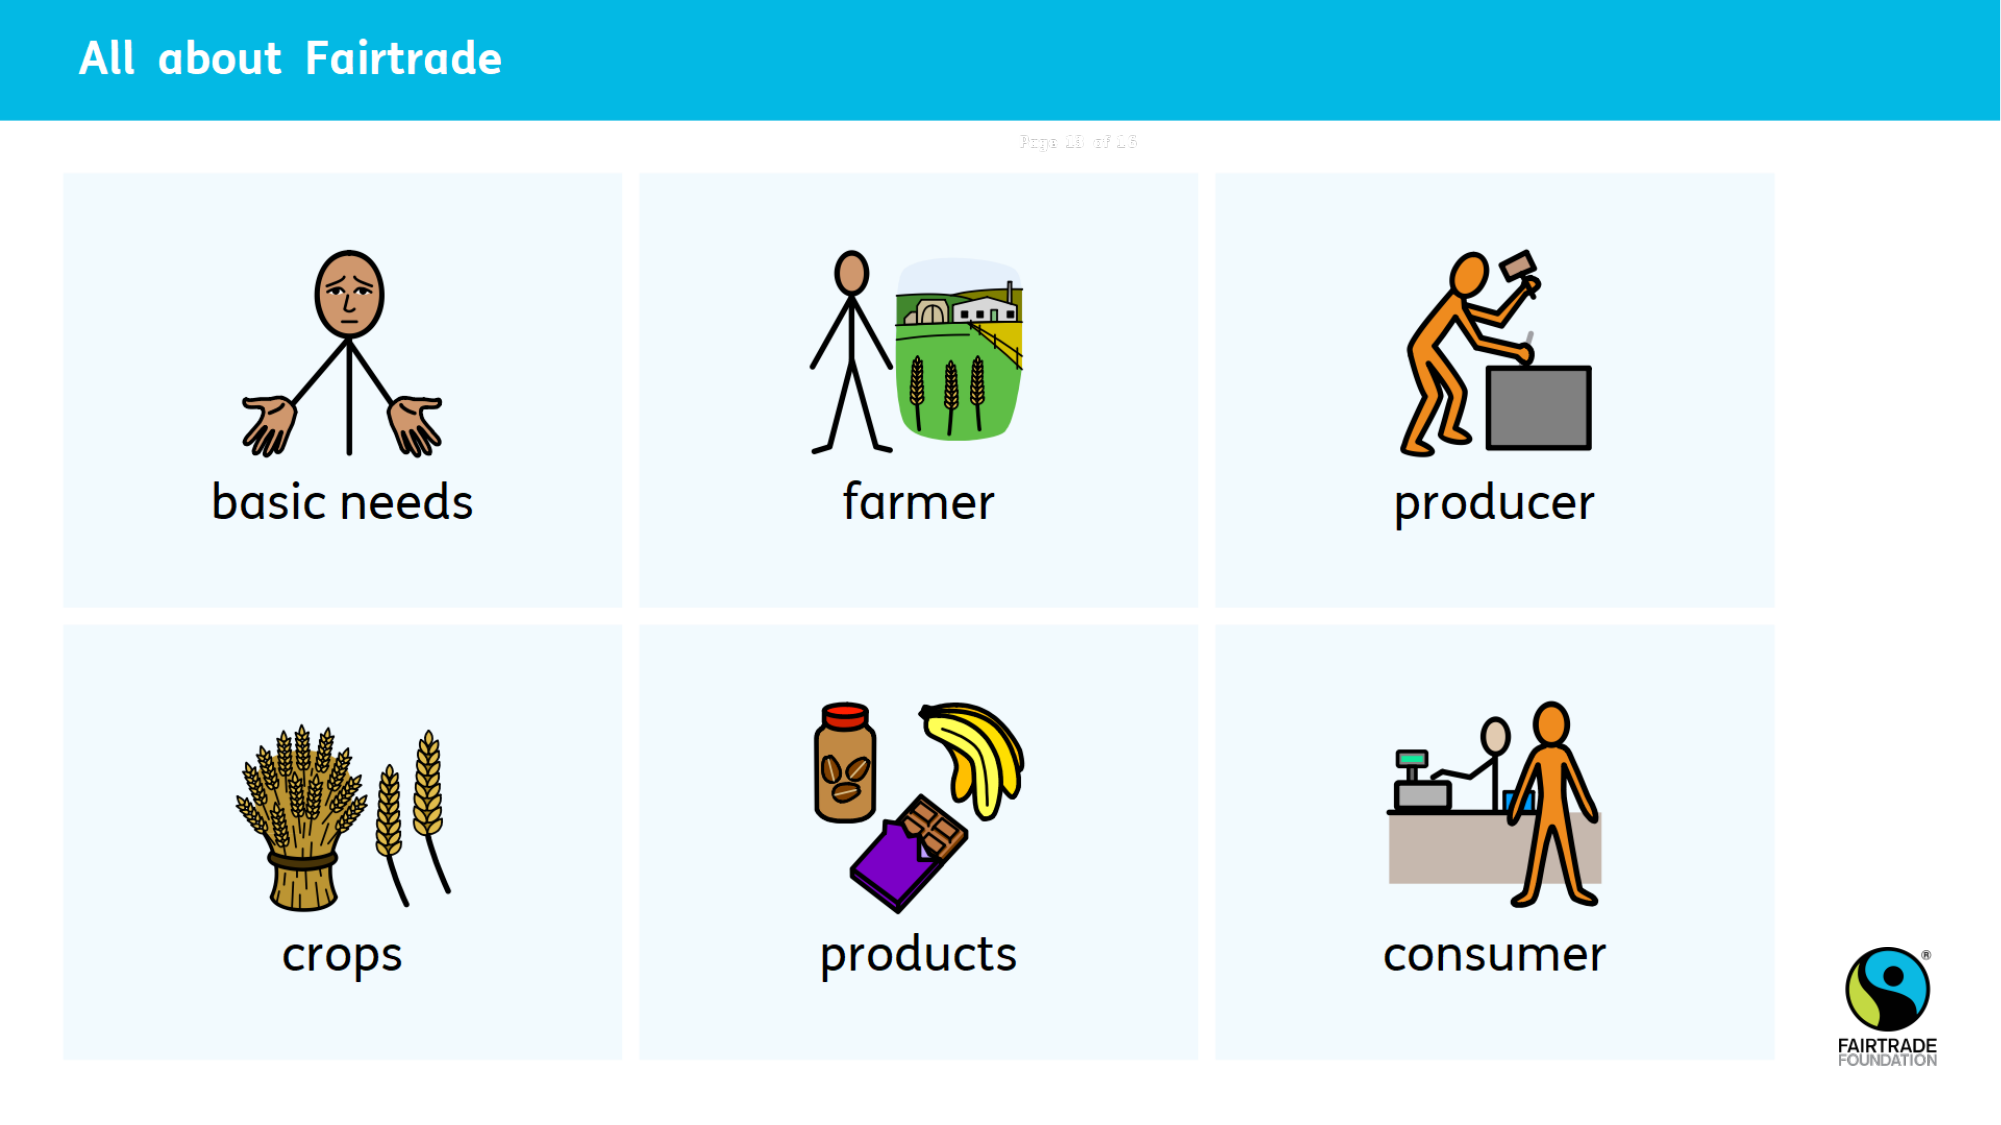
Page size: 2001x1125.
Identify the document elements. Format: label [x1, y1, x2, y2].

picture [1839, 947, 1938, 1066]
picture [360, 51, 366, 74]
picture [479, 51, 501, 74]
picture [331, 51, 353, 74]
picture [264, 43, 281, 74]
picture [188, 40, 235, 74]
picture [371, 43, 404, 74]
picture [425, 51, 446, 74]
picture [360, 39, 367, 45]
picture [111, 40, 120, 74]
picture [239, 51, 261, 74]
picture [125, 40, 134, 74]
picture [159, 51, 181, 74]
picture [45, 121, 1792, 1078]
picture [308, 41, 328, 74]
picture [452, 40, 475, 74]
picture [408, 51, 422, 74]
picture [80, 41, 108, 74]
